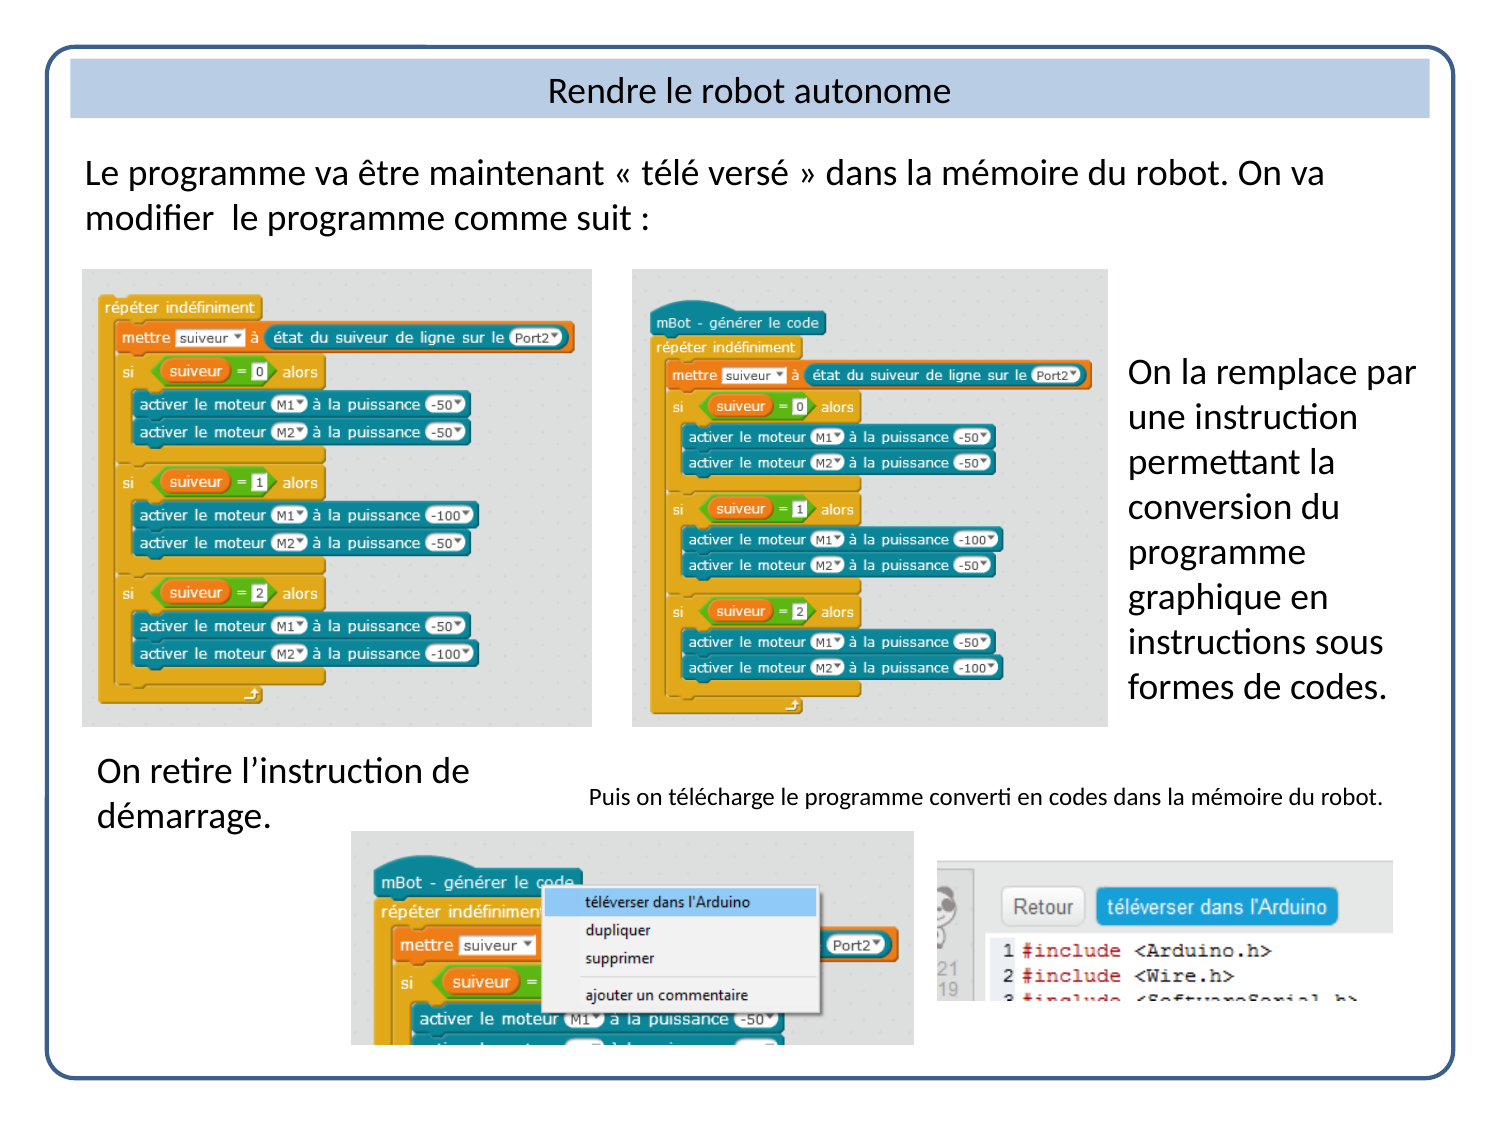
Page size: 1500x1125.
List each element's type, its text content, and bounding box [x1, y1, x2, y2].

text_box Puis on télécharge le programme converti en codes dans la mémoire du robot. [574, 773, 1418, 819]
text_box [44, 44, 1456, 1081]
picture [937, 831, 1393, 1001]
text_box On retire l’instruction de démarrage. [82, 738, 598, 843]
picture [632, 269, 1109, 727]
text_box Le programme va être maintenant « télé versé » dans la mémoire du robot. On va modifier le programme comme suit : [70, 140, 1430, 246]
picture [351, 831, 915, 1046]
picture [81, 269, 593, 727]
text_box Rendre le robot autonome [70, 58, 1430, 119]
text_box On la remplace par une instruction permettant la conversion du programme graphique en instructions sous formes de codes. [1113, 339, 1442, 715]
